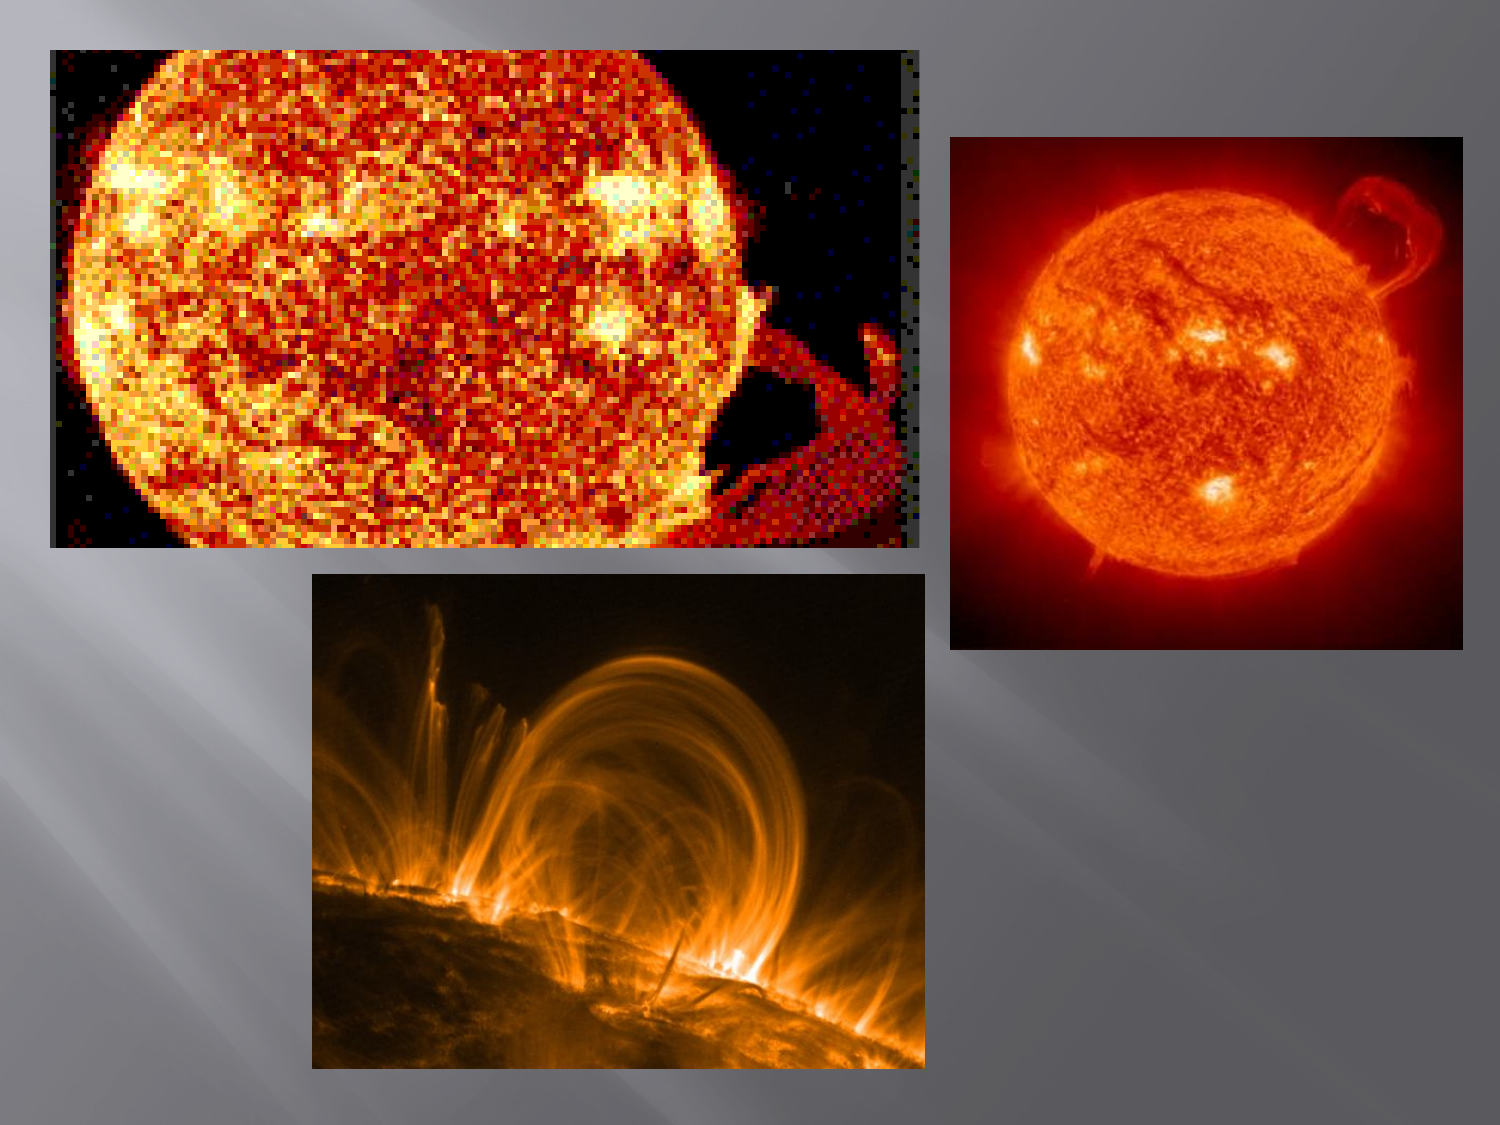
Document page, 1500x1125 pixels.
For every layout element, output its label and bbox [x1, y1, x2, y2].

picture [312, 574, 926, 1069]
list [49, 49, 920, 548]
picture [949, 137, 1463, 651]
